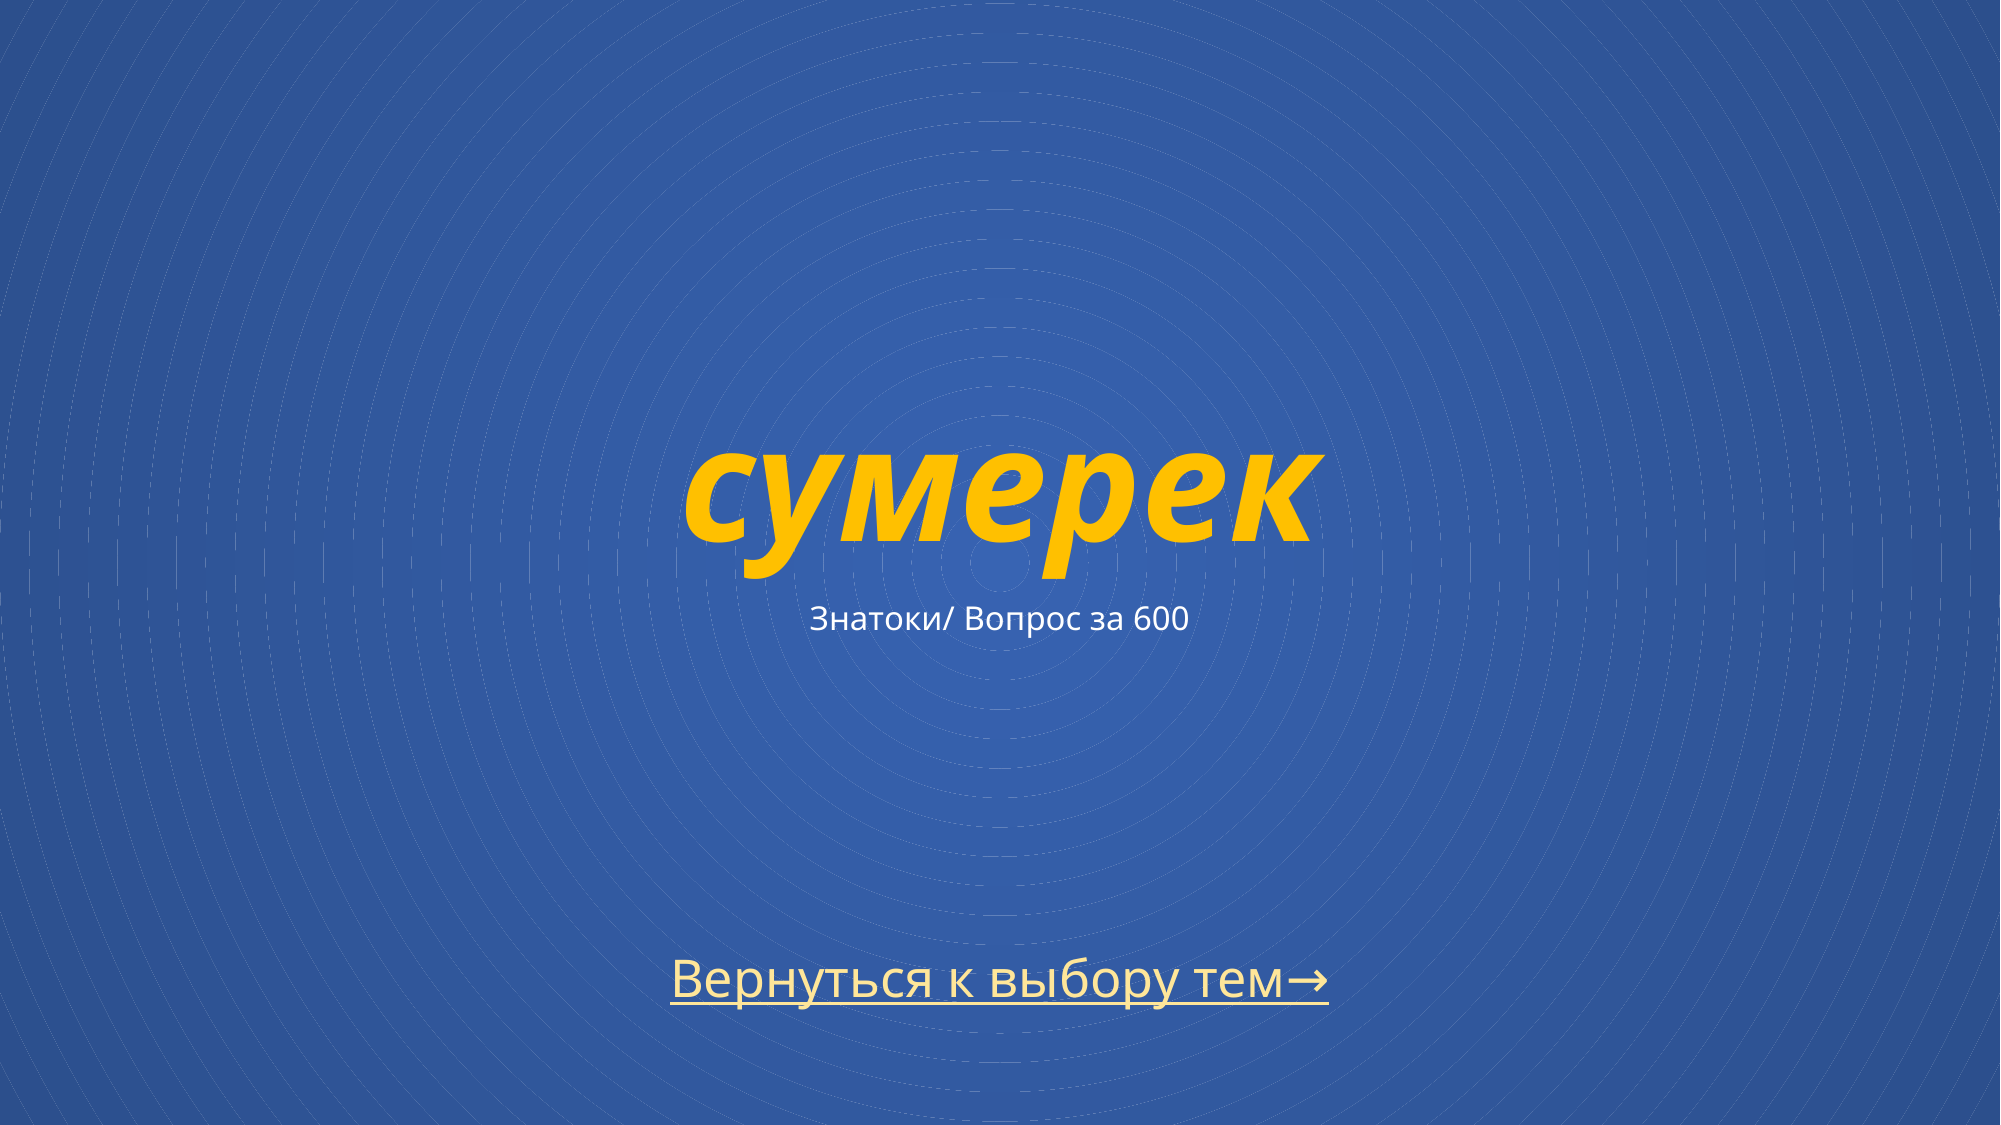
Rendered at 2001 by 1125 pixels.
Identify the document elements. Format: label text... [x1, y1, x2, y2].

title сумерек Знатоки/ Вопрос за 600 [117, 396, 1883, 646]
text_box Вернуться к выбору тем→ [655, 938, 1345, 1016]
